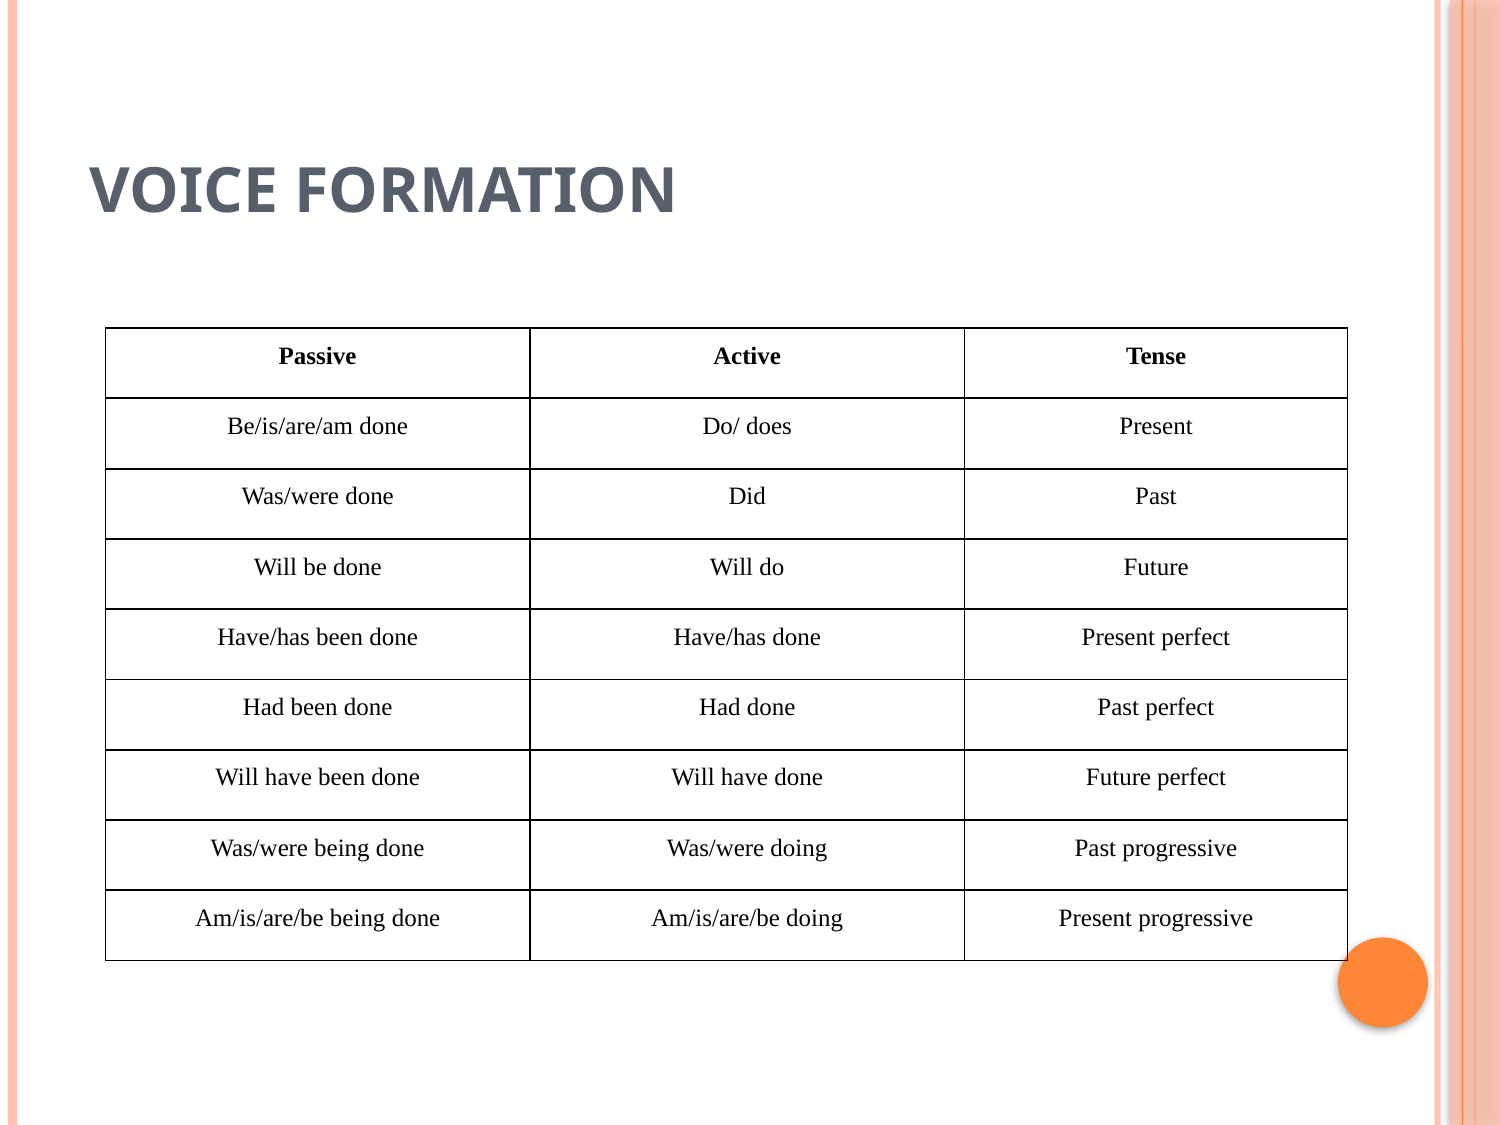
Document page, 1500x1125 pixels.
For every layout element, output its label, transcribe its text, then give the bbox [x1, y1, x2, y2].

table_cell Will do [531, 540, 964, 608]
table_cell Past [965, 470, 1347, 538]
table_cell Was/were being done [106, 821, 529, 889]
table_cell Past progressive [965, 821, 1347, 889]
title Voice Formation [75, 45, 1300, 233]
table_header Tense [965, 329, 1347, 397]
table_cell Past perfect [965, 680, 1347, 749]
table_cell Will have done [531, 751, 964, 819]
table_header Passive [106, 329, 529, 397]
table_cell Present perfect [965, 610, 1347, 679]
table_cell Have/has been done [106, 610, 529, 679]
table_cell Present [965, 399, 1347, 468]
table_cell Had been done [106, 680, 529, 749]
table_cell Present progressive [965, 891, 1347, 960]
table_cell Have/has done [531, 610, 964, 679]
table_cell Did [531, 470, 964, 538]
table_cell Do/ does [531, 399, 964, 468]
table_cell Will be done [106, 540, 529, 608]
table_cell Future [965, 540, 1347, 608]
table_cell Am/is/are/be doing [531, 891, 964, 960]
table_cell Am/is/are/be being done [106, 891, 529, 960]
table_cell Will have been done [106, 751, 529, 819]
table_cell Future perfect [965, 751, 1347, 819]
table_header Active [531, 329, 964, 397]
table_cell Had done [531, 680, 964, 749]
table_cell Was/were doing [531, 821, 964, 889]
table_cell Was/were done [106, 470, 529, 538]
table_cell Be/is/are/am done [106, 399, 529, 468]
